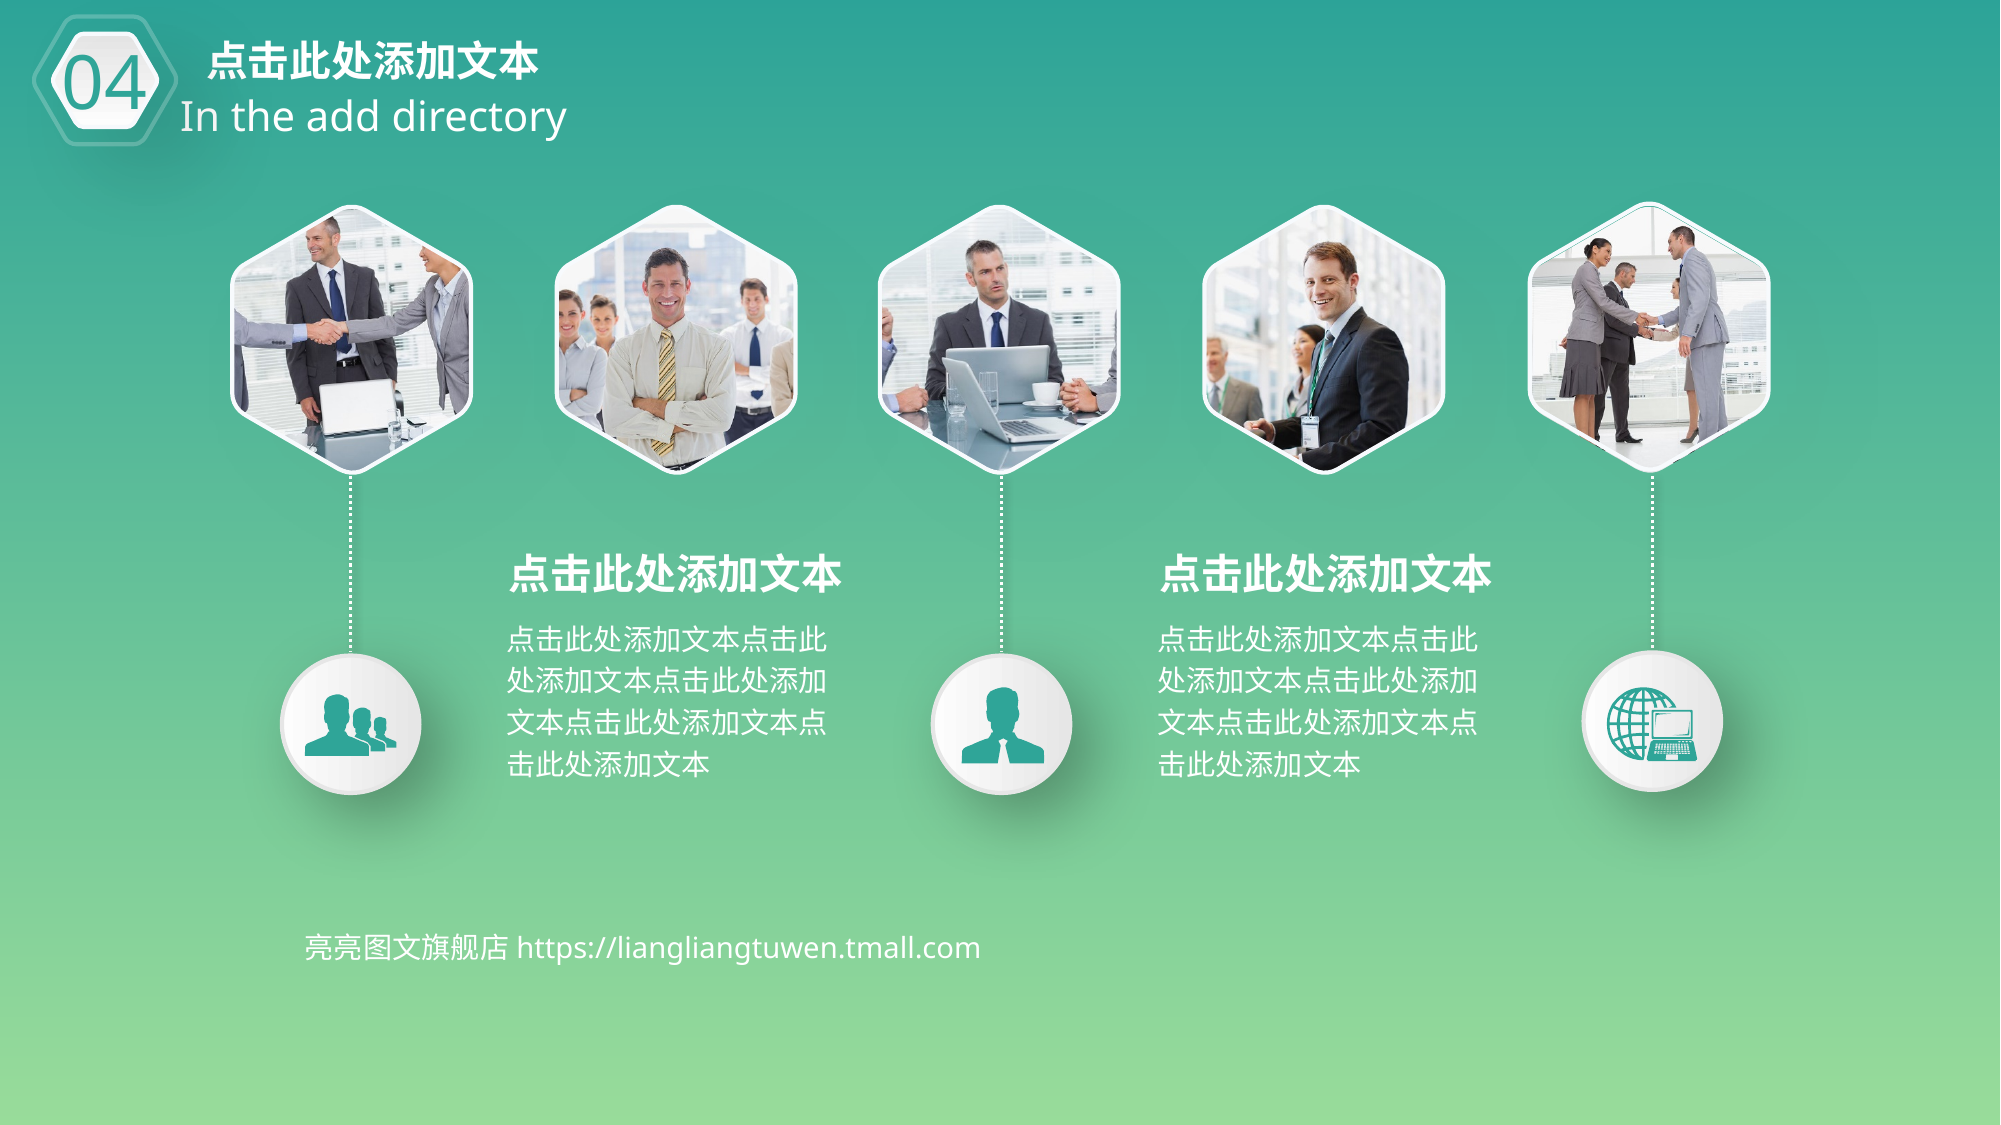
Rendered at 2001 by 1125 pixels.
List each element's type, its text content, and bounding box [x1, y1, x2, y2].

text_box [1583, 652, 1722, 790]
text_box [34, 16, 177, 145]
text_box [932, 655, 1071, 793]
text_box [556, 206, 796, 473]
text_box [281, 655, 420, 793]
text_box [1529, 203, 1769, 473]
text_box 点击此处添加文本 [191, 27, 556, 82]
text_box 点击此处添加文本点击此处添加文本点击此处添加文本点击此处添加文本点击此处添加文本 [1142, 606, 1512, 789]
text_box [1204, 206, 1444, 473]
text_box 点击此处添加文本 [494, 540, 858, 605]
text_box 亮亮图文旗舰店https://liangliangtuwen.tmall.com [289, 915, 1714, 972]
text_box 点击此处添加文本点击此处添加文本点击此处添加文本点击此处添加文本点击此处添加文本 [491, 606, 861, 789]
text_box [231, 206, 471, 473]
text_box In the add directory [223, 82, 582, 148]
text_box 点击此处添加文本 [1144, 540, 1509, 605]
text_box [879, 206, 1120, 473]
